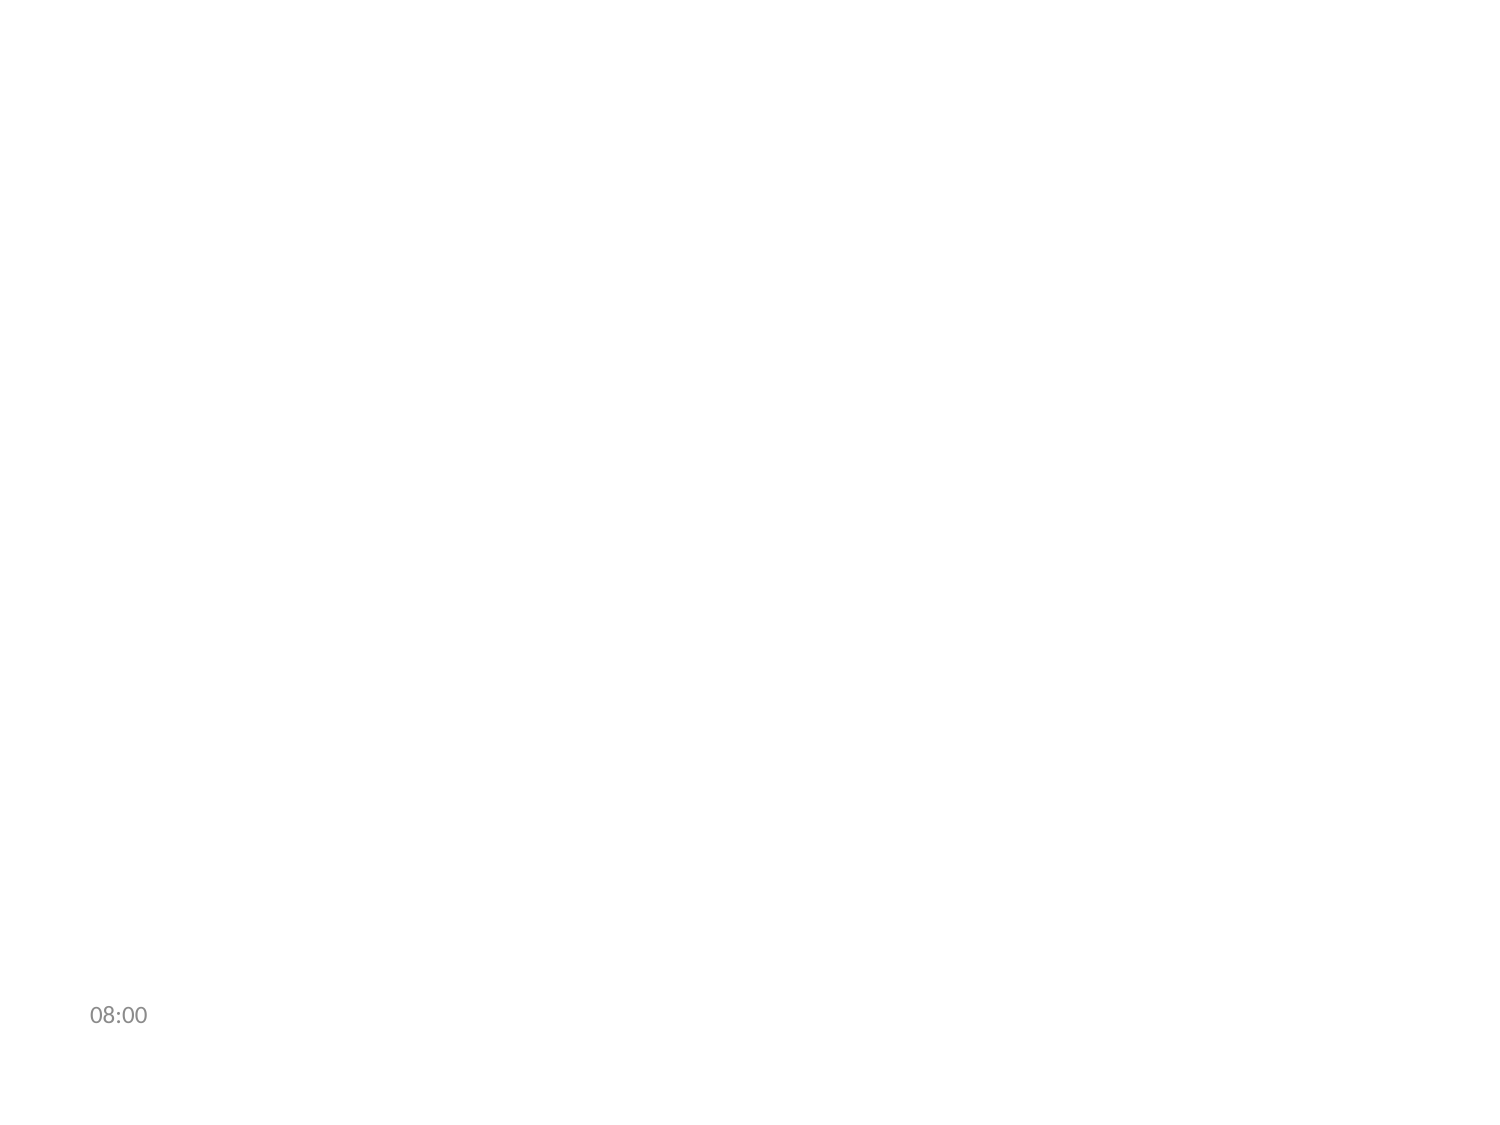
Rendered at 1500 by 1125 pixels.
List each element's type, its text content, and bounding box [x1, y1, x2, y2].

text_box 15:35 [75, 983, 425, 1044]
